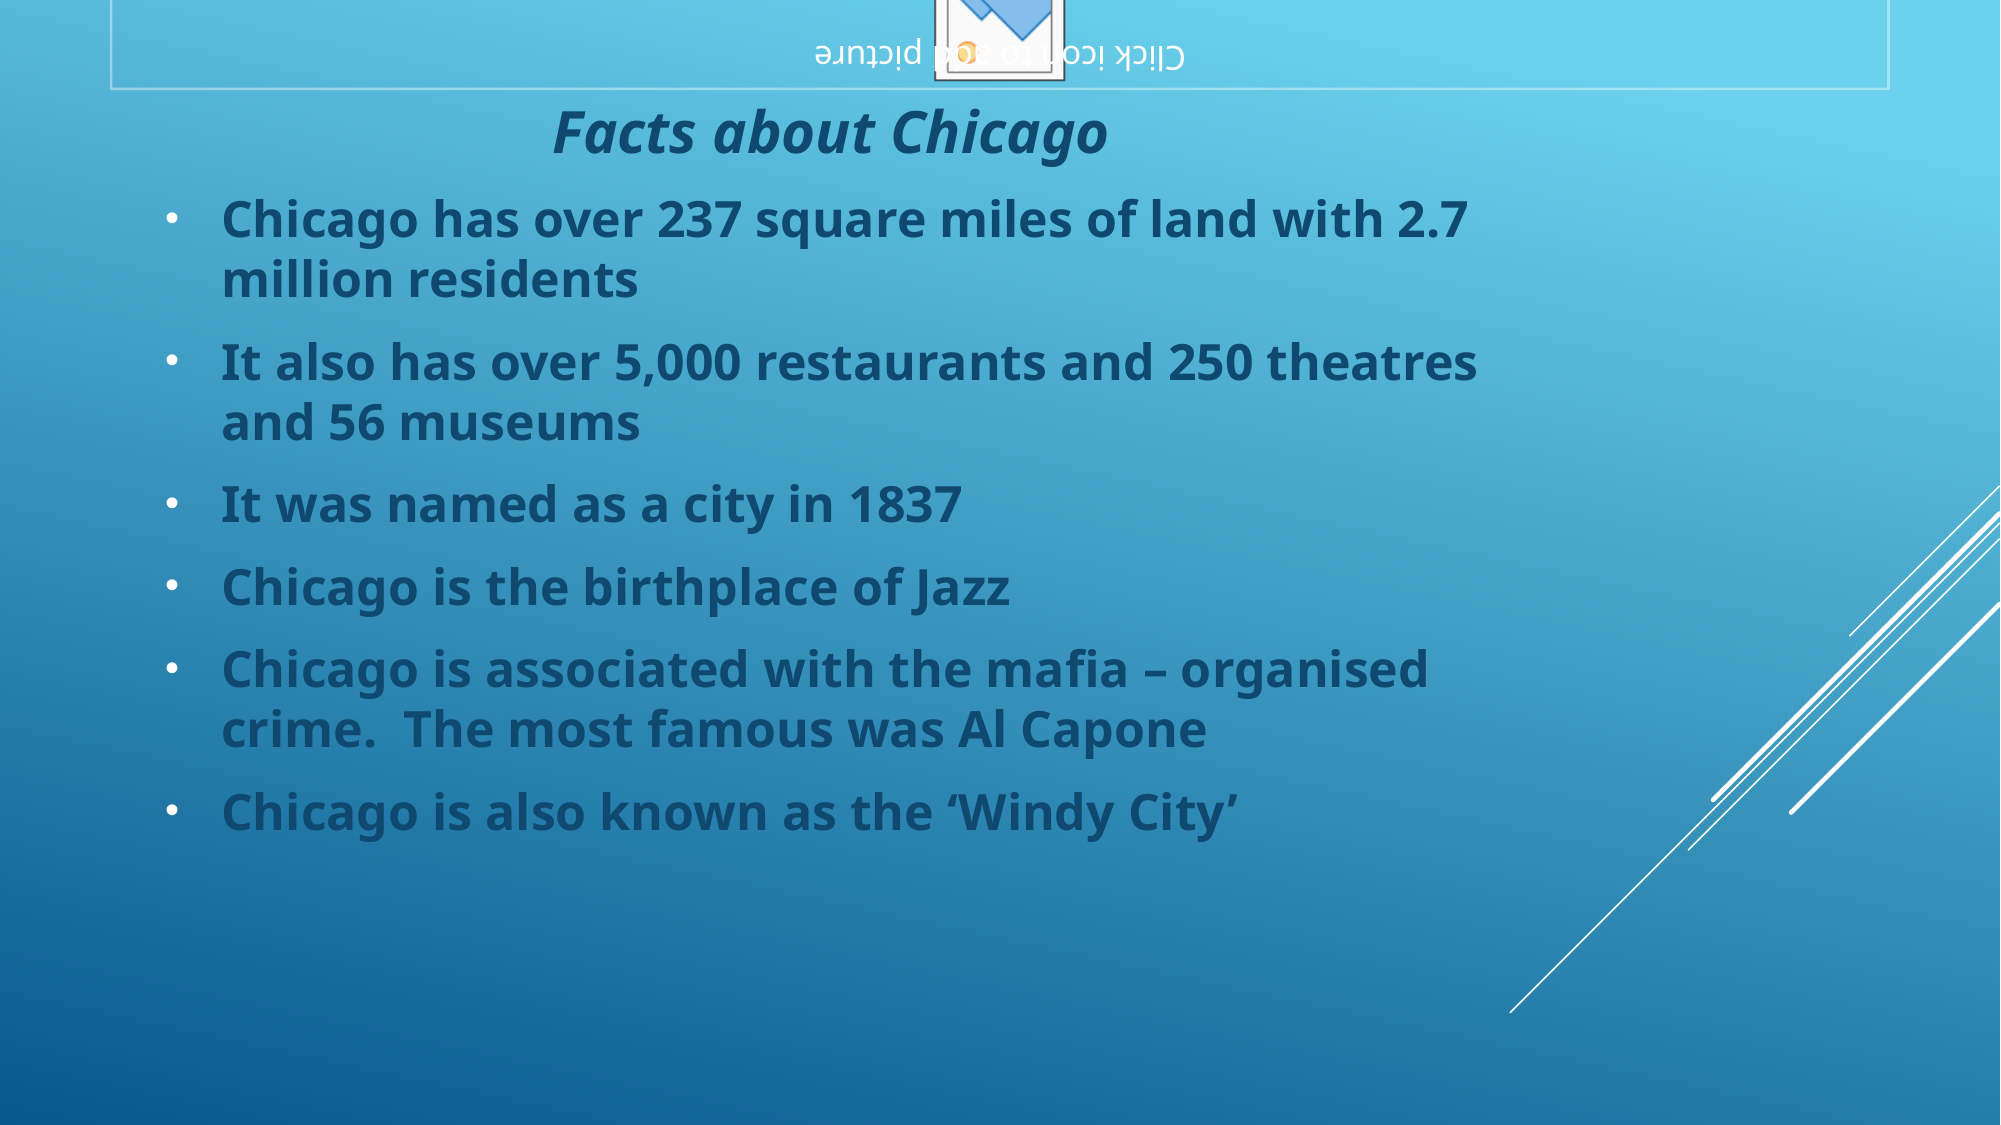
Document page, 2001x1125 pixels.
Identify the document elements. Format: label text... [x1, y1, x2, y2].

picture [112, 0, 1888, 88]
list Facts about Chicago Chicago has over 237 square miles of land with 2.7 million residents It also has over 5,000 restaurants and 250 theatres and 56 museums It was named as a city in 1837 Chicago is the birthplace of Jazz Chicago is associated with the mafia – organised crime. The most famous was Al Capone Chicago is also known as the ‘Windy City’ [150, 88, 1513, 1000]
